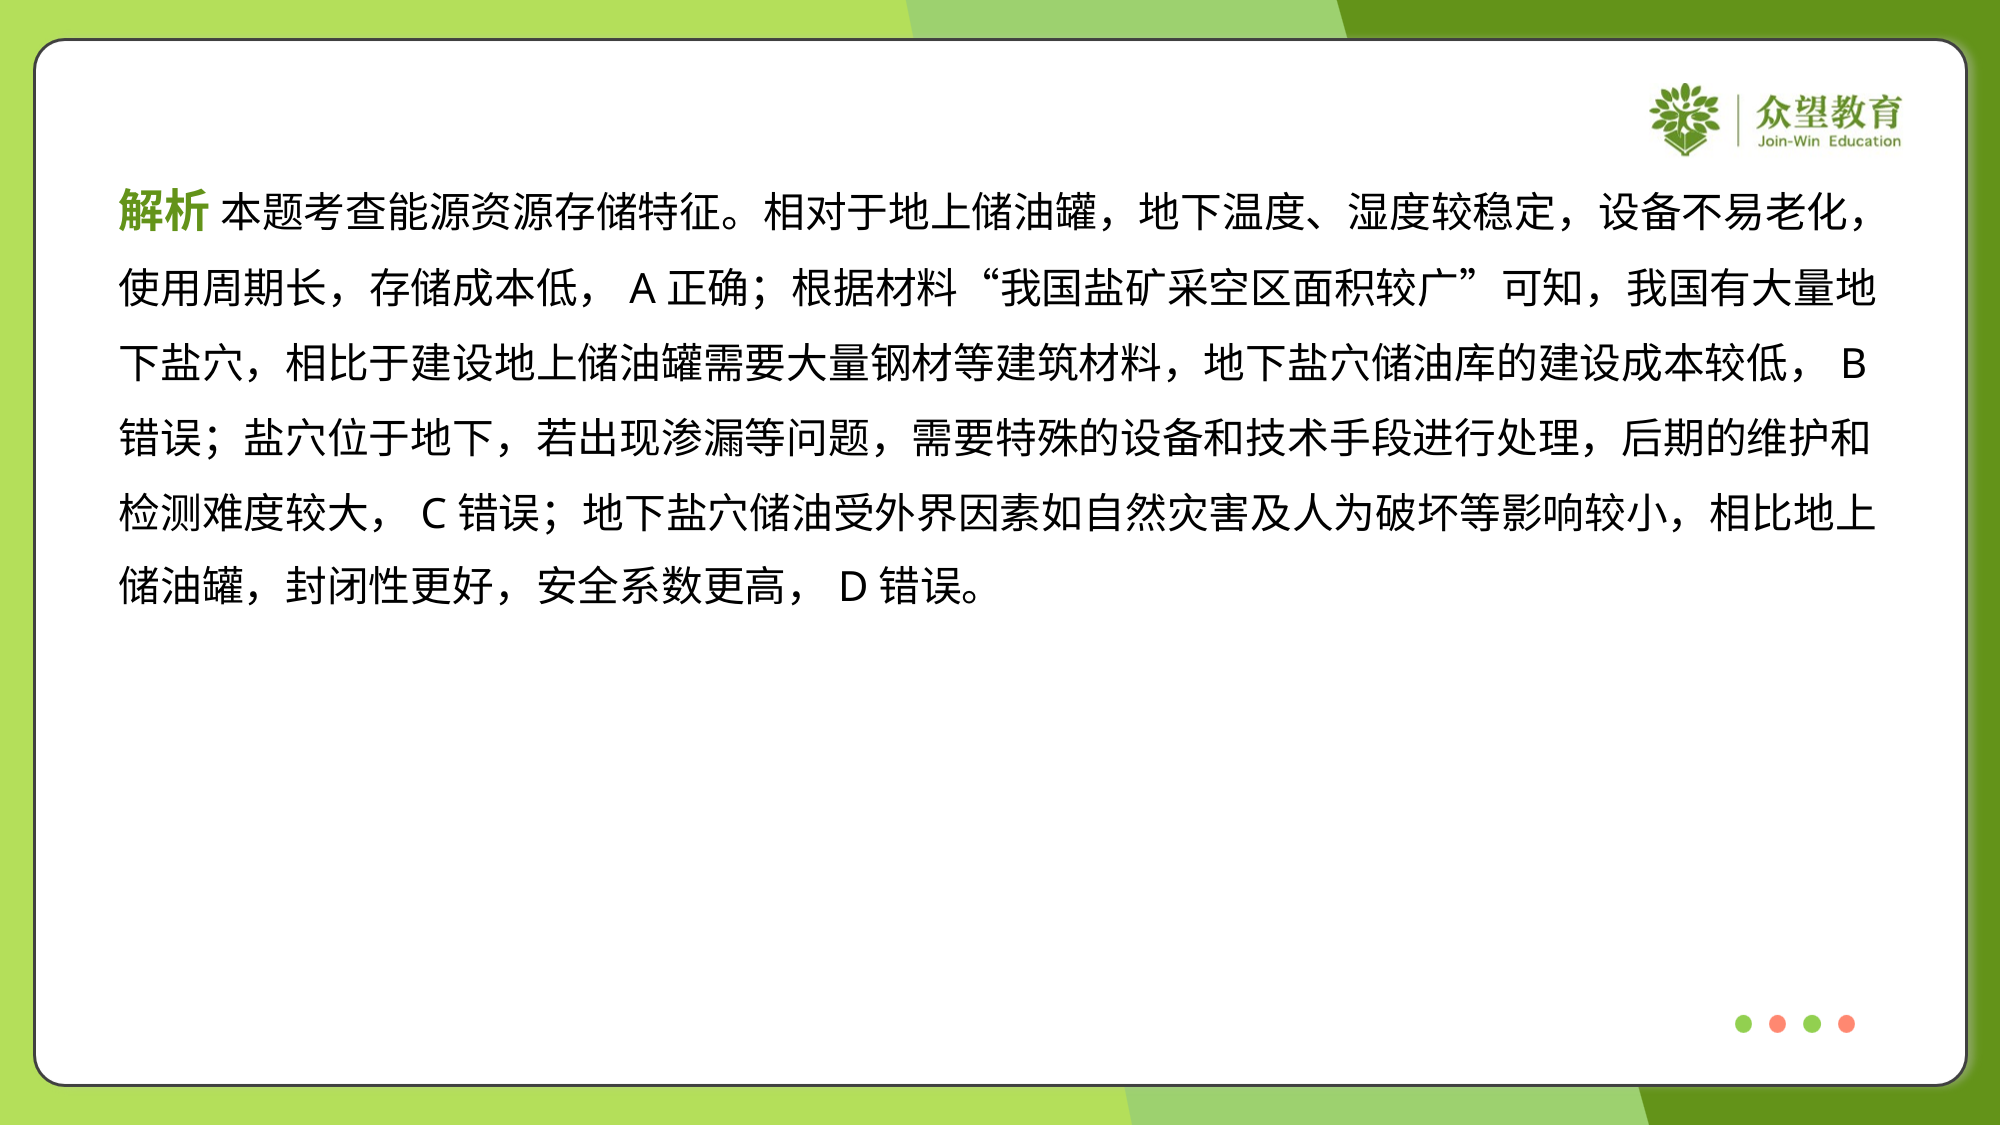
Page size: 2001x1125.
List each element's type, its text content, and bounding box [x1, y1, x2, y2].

text_box 解析 本题考查能源资源存储特征。相对于地上储油罐，地下温度、湿度较稳定，设备不易老化， 使用周期长，存储成本低，A正确；根据材料“我国盐矿采空区面积较广”可知，我国有大量地 下盐穴，相比于建设地上储油罐需要大量钢材等建筑材料，地下盐穴储油库的建设成本较低，B 错误；盐穴位于地下，若出现渗漏等问题，需要特殊的设备和技术手段进行处理，后期的维护和 检测难度较大，C错误；地下盐穴储油受外界因素如自然灾害及人为破坏等影响较小，相比地上 储油罐，封闭性更好，安全系数更高，D错误。 [118, 159, 1883, 602]
picture [0, 0, 2000, 1125]
